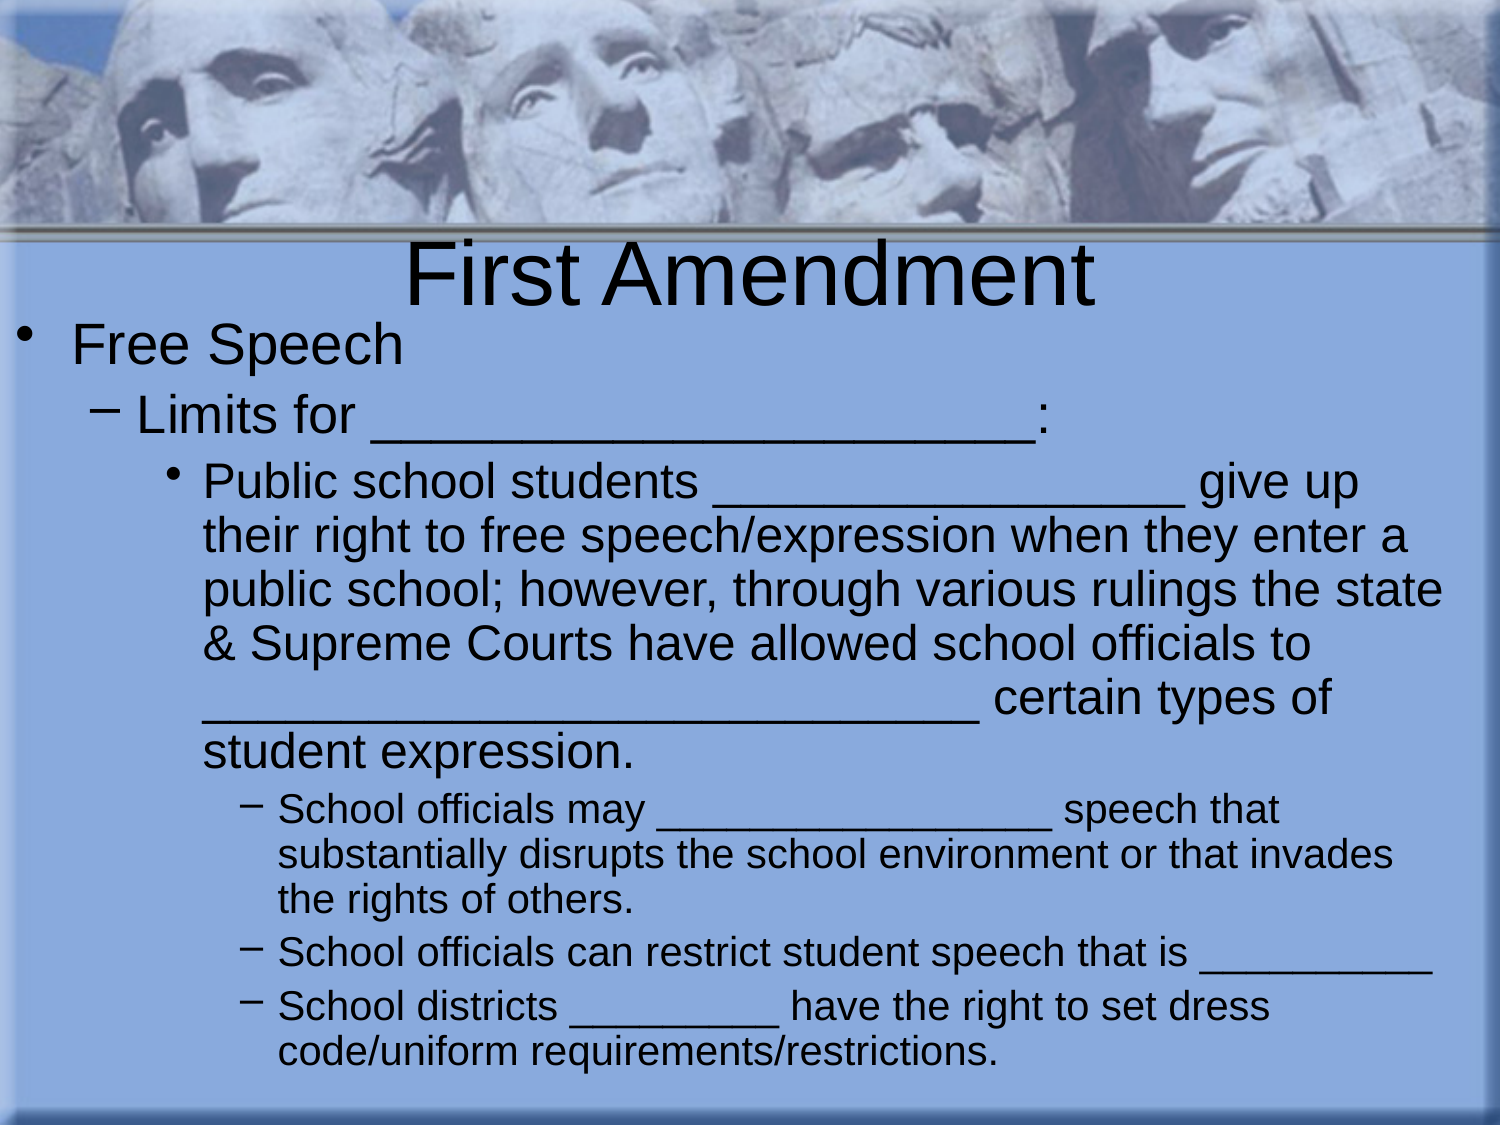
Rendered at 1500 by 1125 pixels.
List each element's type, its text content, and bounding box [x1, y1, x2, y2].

list Free Speech Limits for ______________________: Public school students _________________ give up their right to free speech/expression when they enter a public school; however, through various rulings the state & Supreme Courts have allowed school officials to ____________________________ certain types of student expression. School officials may _________________ speech that substantially disrupts the school environment or that invades the rights of others. School officials can restrict student speech that is __________ School districts _________ have the right to set dress code/uniform requirements/restrictions. [0, 312, 1476, 963]
picture [0, 0, 1500, 1125]
title First Amendment [112, 187, 1388, 312]
